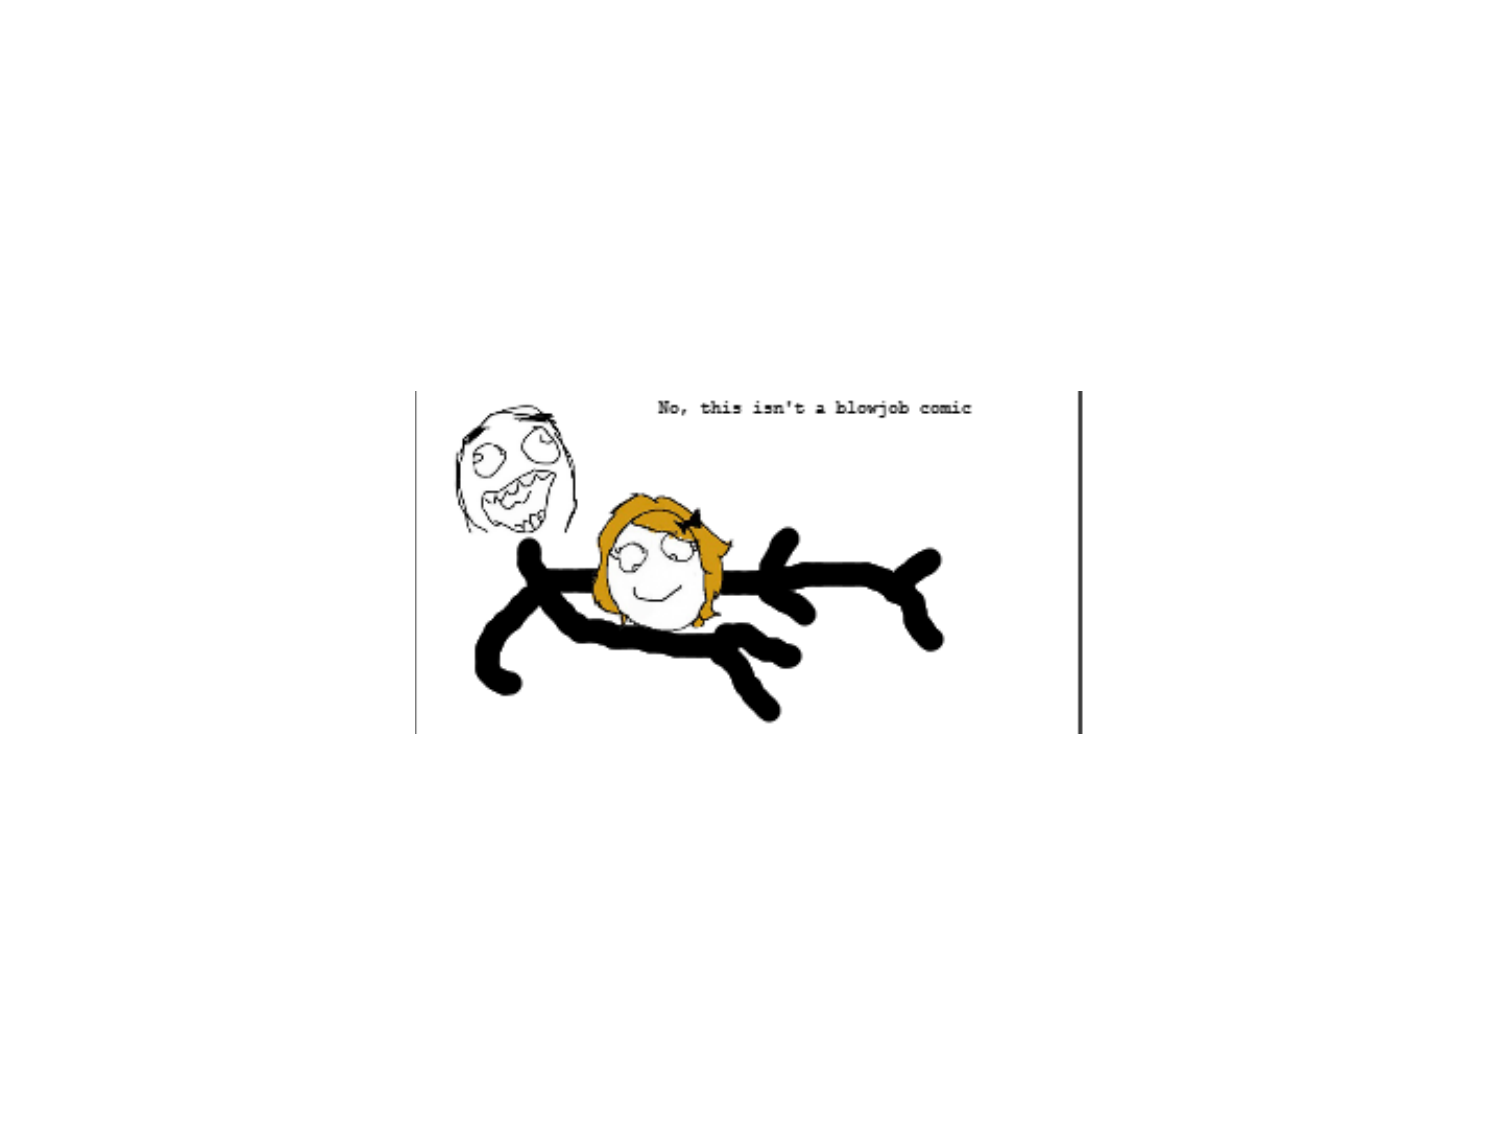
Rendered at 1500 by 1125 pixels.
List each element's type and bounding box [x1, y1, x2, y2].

picture [415, 391, 1085, 734]
